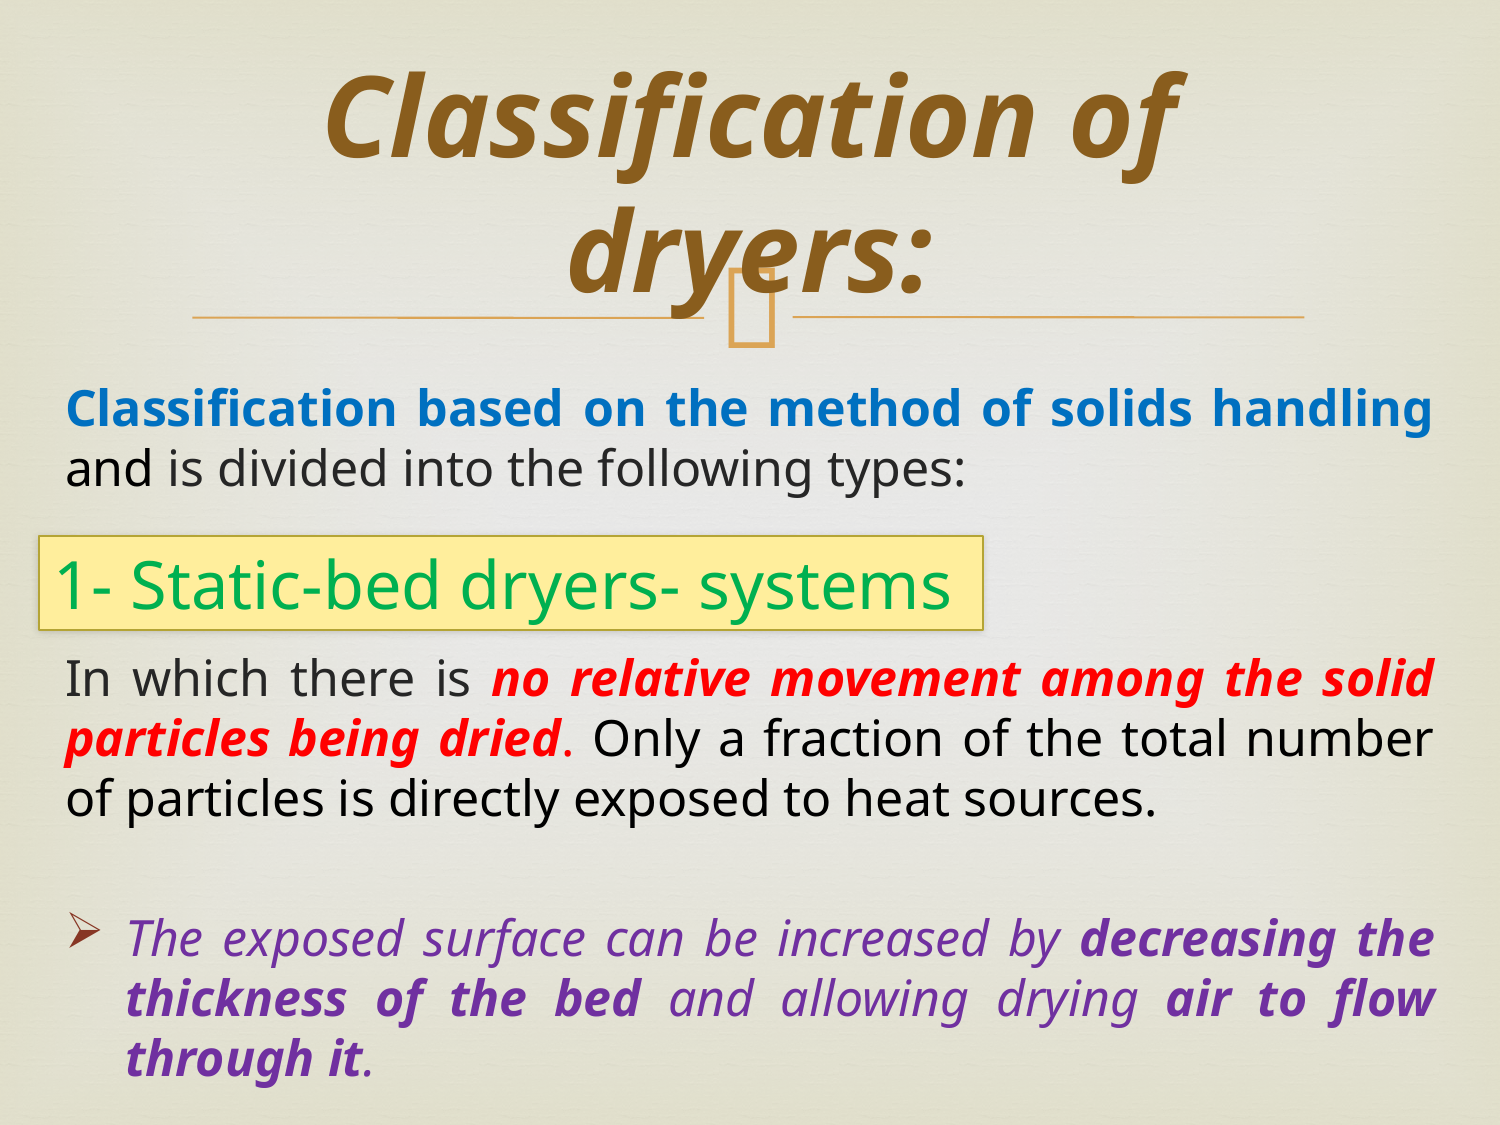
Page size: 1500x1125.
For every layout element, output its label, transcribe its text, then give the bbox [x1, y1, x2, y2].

title Classification of dryers: [112, 93, 1386, 267]
list Classification based on the method of solids handling and is divided into the following types: In which there is no relative movement among the solid particles being dried. Only a fraction of the total number of particles is directly exposed to heat sources. The exposed surface can be increased by decreasing the thickness of the bed and allowing drying air to flow through it. [50, 368, 1450, 1100]
text_box 1- Static-bed dryers- systems [38, 535, 984, 631]
